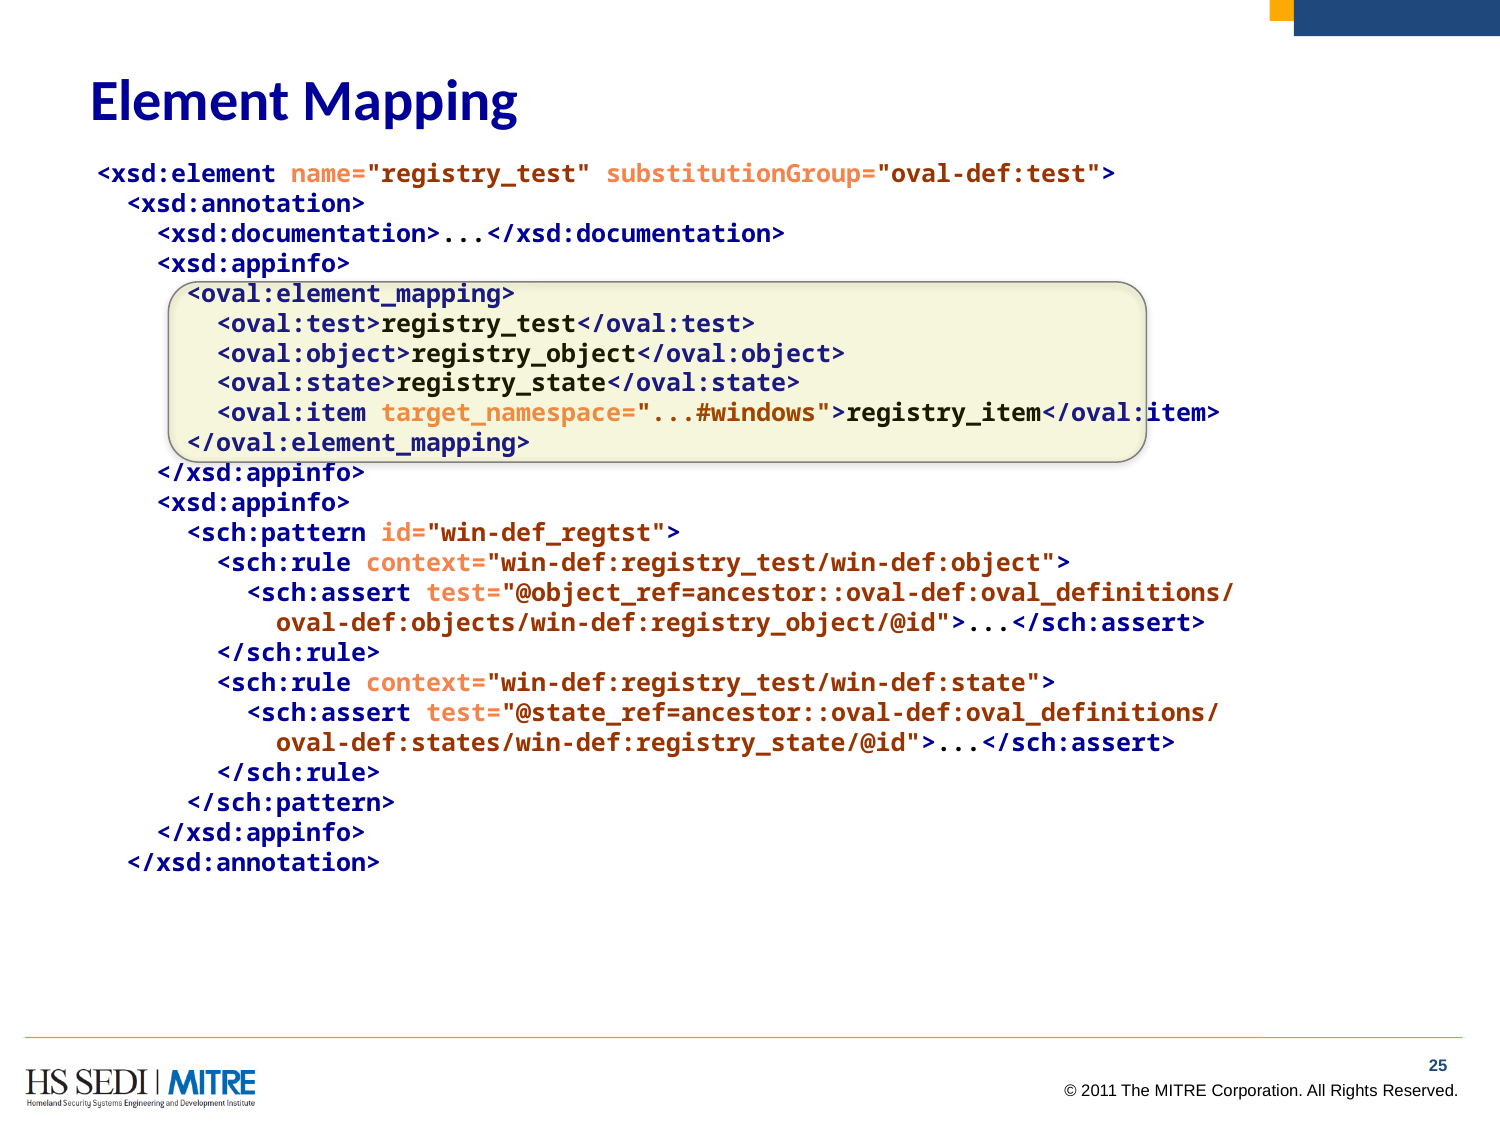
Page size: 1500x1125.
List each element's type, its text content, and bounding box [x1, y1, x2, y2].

text_box <xsd:element name="registry_test" substitutionGroup="oval-def:test"> <xsd:annotation> <xsd:documentation>...</xsd:documentation> <xsd:appinfo> <oval:element_mapping> <oval:test>registry_test</oval:test> <oval:object>registry_object</oval:object> <oval:state>registry_state</oval:state> <oval:item target_namespace="...#windows">registry_item</oval:item> </oval:element_mapping> </xsd:appinfo> <xsd:appinfo> <sch:pattern id="win-def_regtst"> <sch:rule context="win-def:registry_test/win-def:object"> <sch:assert test="@object_ref=ancestor::oval-def:oval_definitions/ oval-def:objects/win-def:registry_object/@id">...</sch:assert> </sch:rule> <sch:rule context="win-def:registry_test/win-def:state"> <sch:assert test="@state_ref=ancestor::oval-def:oval_definitions/ oval-def:states/win-def:registry_state/@id">...</sch:assert> </sch:rule> </sch:pattern> </xsd:appinfo> </xsd:annotation> [81, 151, 1431, 914]
title Element Mapping [74, 62, 1488, 151]
picture [20, 1058, 271, 1122]
slide_number 24 [1374, 1049, 1463, 1076]
text_box [167, 281, 1148, 463]
